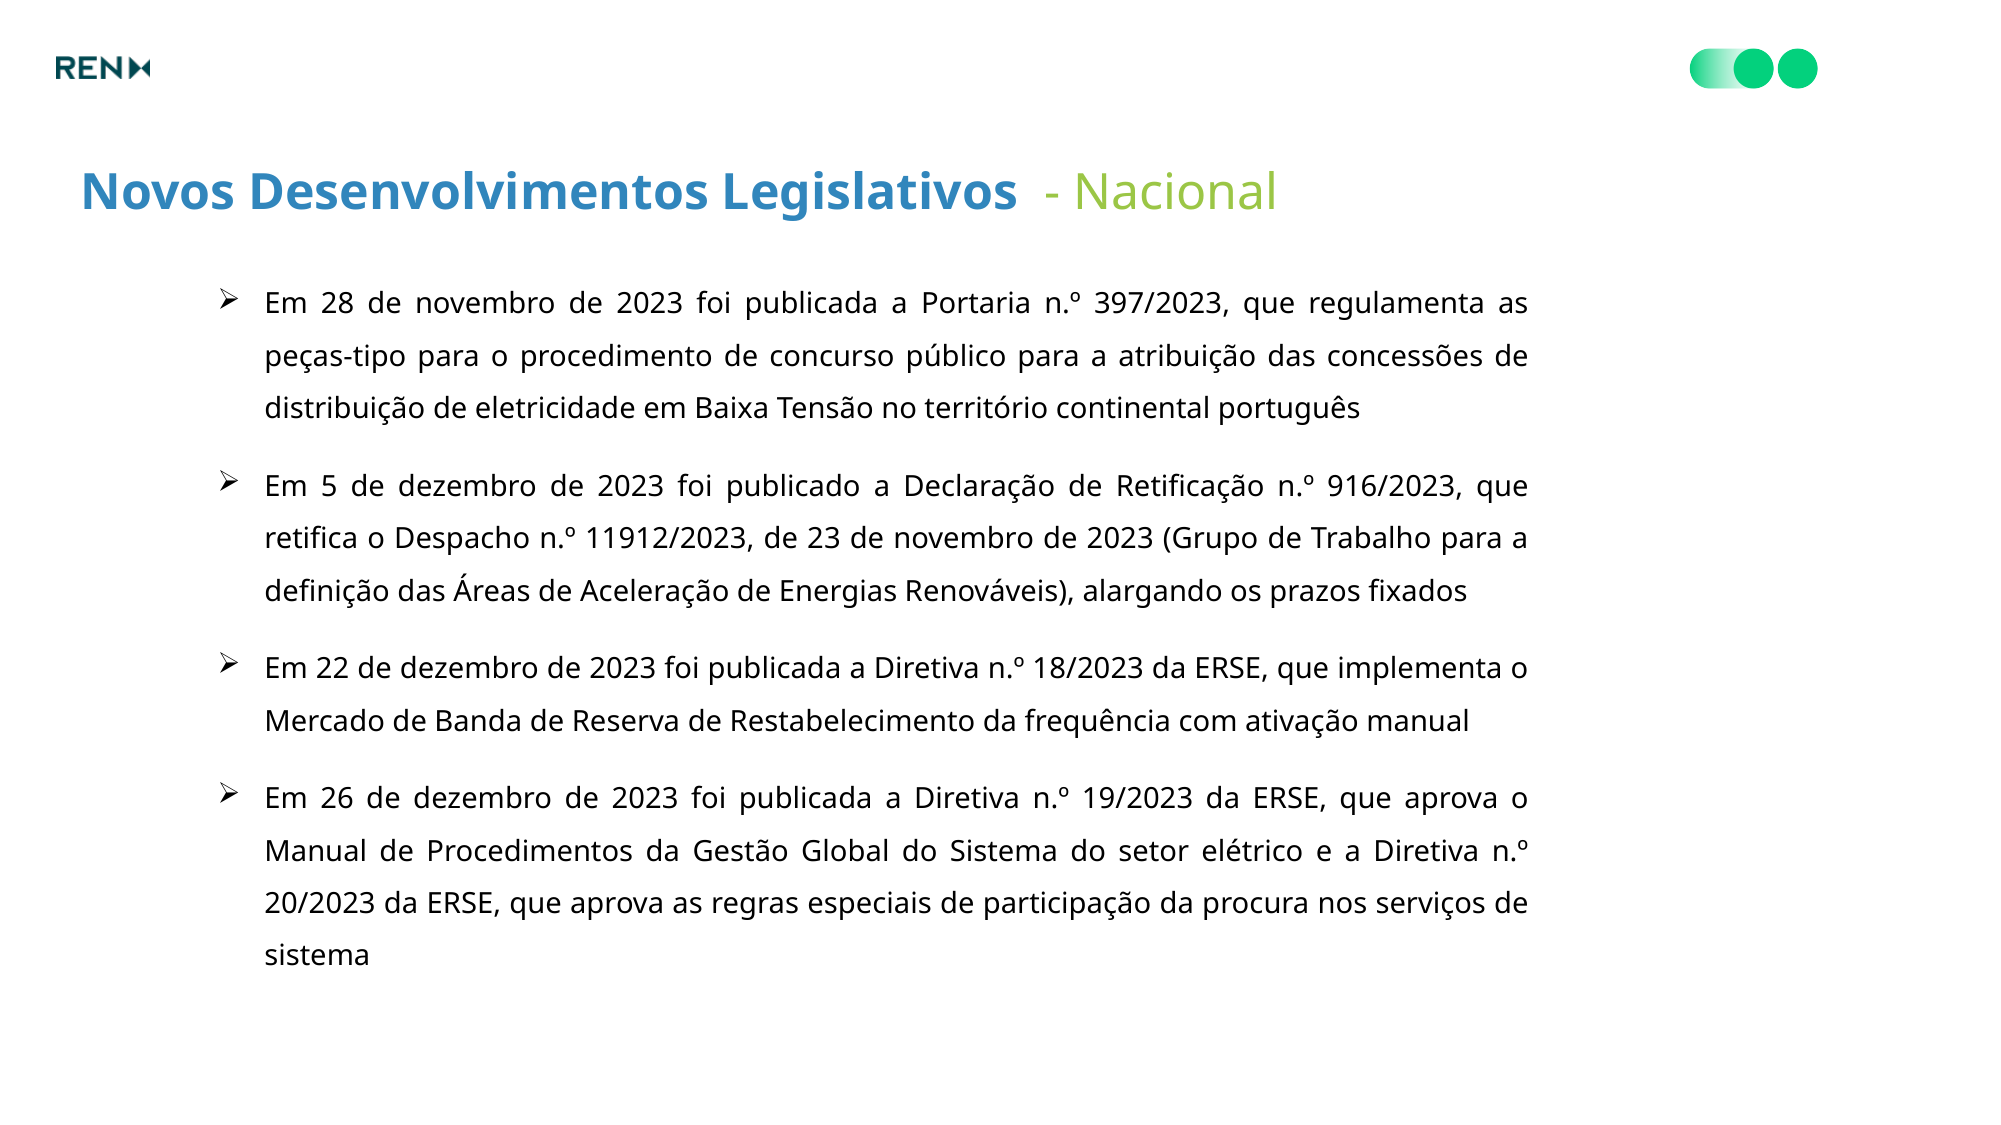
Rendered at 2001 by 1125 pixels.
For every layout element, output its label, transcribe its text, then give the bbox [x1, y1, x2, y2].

text_box Em 28 de novembro de 2023 foi publicada a Portaria n.º 397/2023, que regulamenta as peças-tipo para o procedimento de concurso público para a atribuição das concessões de distribuição de eletricidade em Baixa Tensão no território continental português Em 5 de dezembro de 2023 foi publicado a Declaração de Retificação n.º 916/2023, que retifica o Despacho n.º 11912/2023, de 23 de novembro de 2023 (Grupo de Trabalho para a definição das Áreas de Aceleração de Energias Renováveis), alargando os prazos fixados Em 22 de dezembro de 2023 foi publicada a Diretiva n.º 18/2023 da ERSE, que implementa o Mercado de Banda de Reserva de Restabelecimento da frequência com ativação manual Em 26 de dezembro de 2023 foi publicada a Diretiva n.º 19/2023 da ERSE, que aprova o Manual de Procedimentos da Gestão Global do Sistema do setor elétrico e a Diretiva n.º 20/2023 da ERSE, que aprova as regras especiais de participação da procura nos serviços de sistema [144, 259, 1545, 1125]
picture [1677, 35, 1825, 92]
text_box Novos Desenvolvimentos Legislativos - Nacional [65, 146, 1339, 227]
